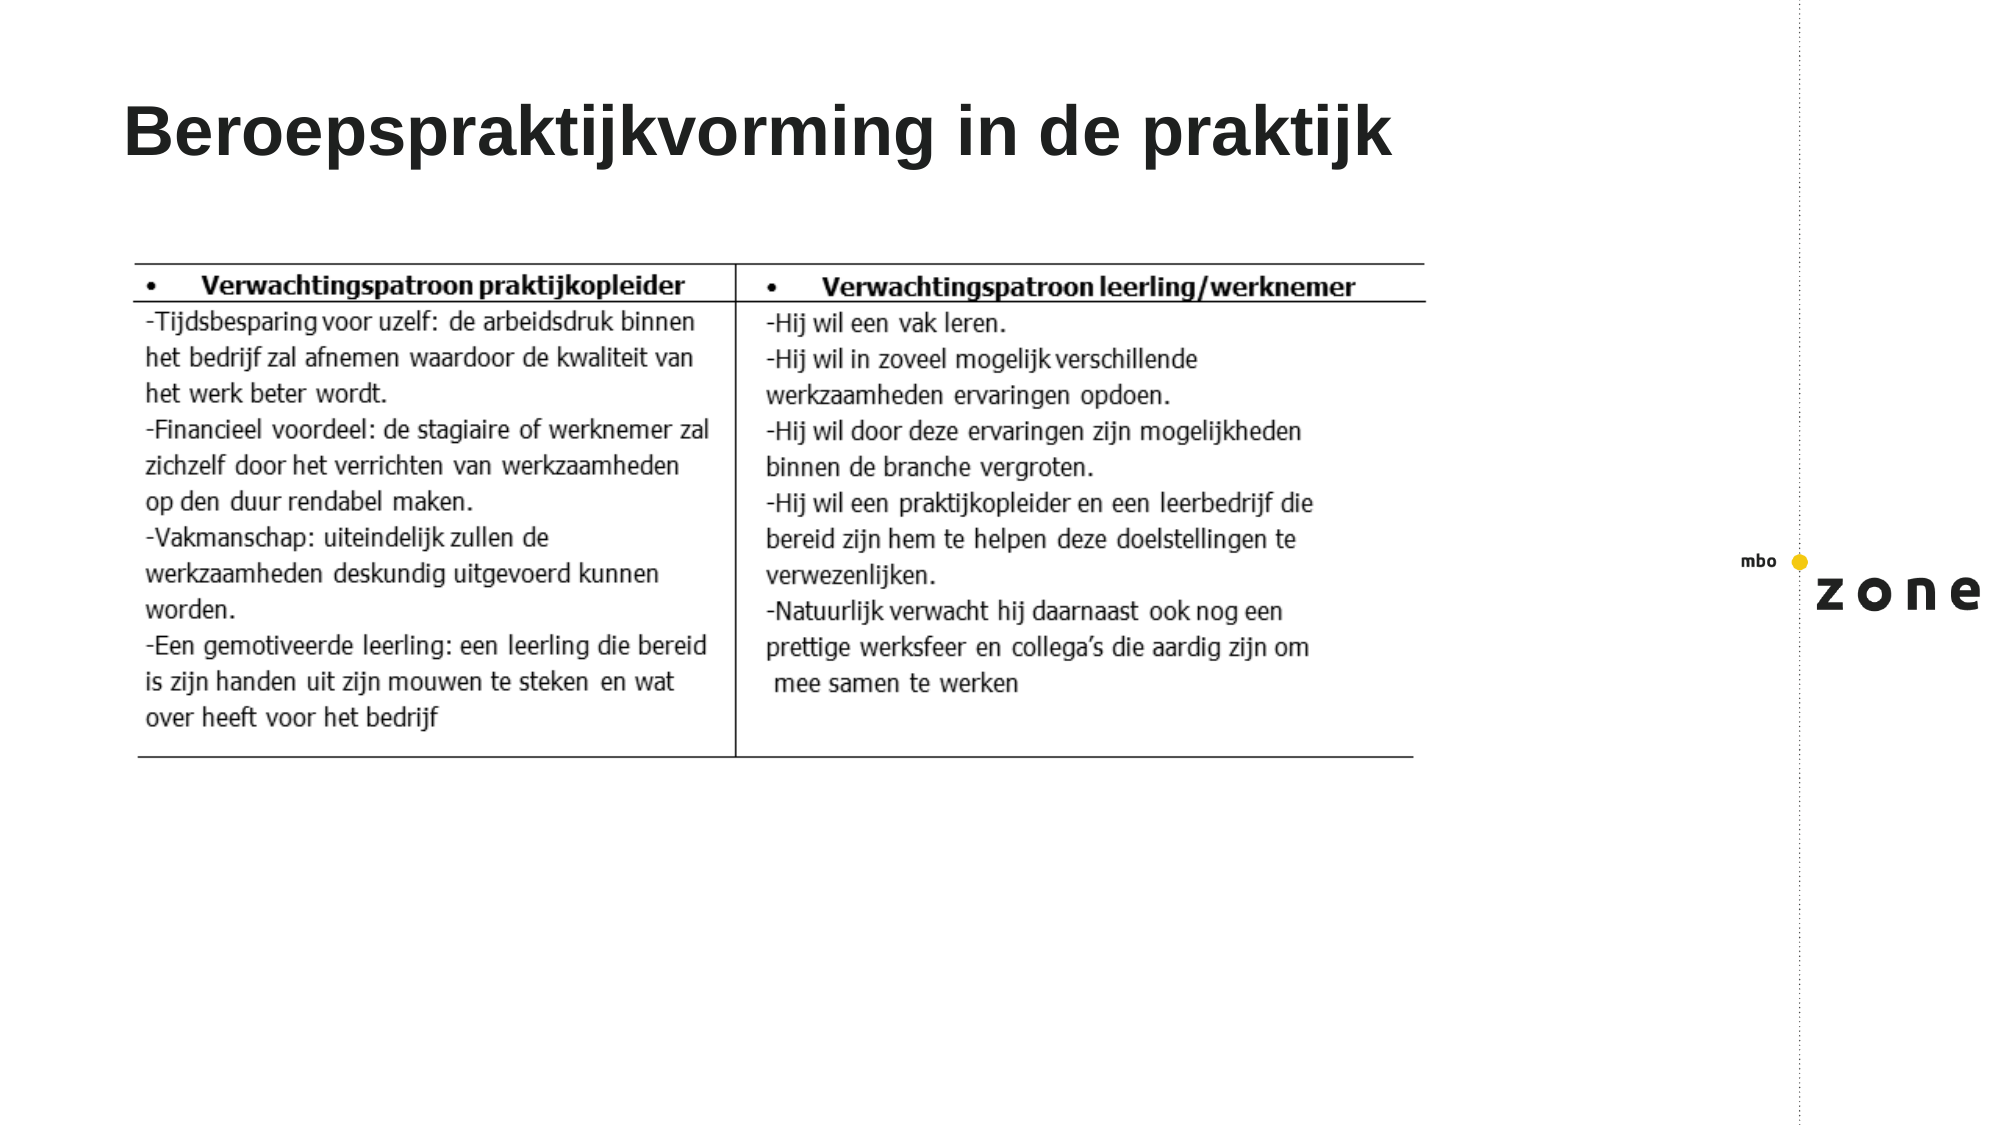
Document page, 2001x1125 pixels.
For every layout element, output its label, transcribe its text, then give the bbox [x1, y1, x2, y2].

title Beroepspraktijkvorming in de praktijk [124, 94, 1633, 213]
picture [1596, 0, 2001, 1125]
picture [123, 251, 1445, 780]
